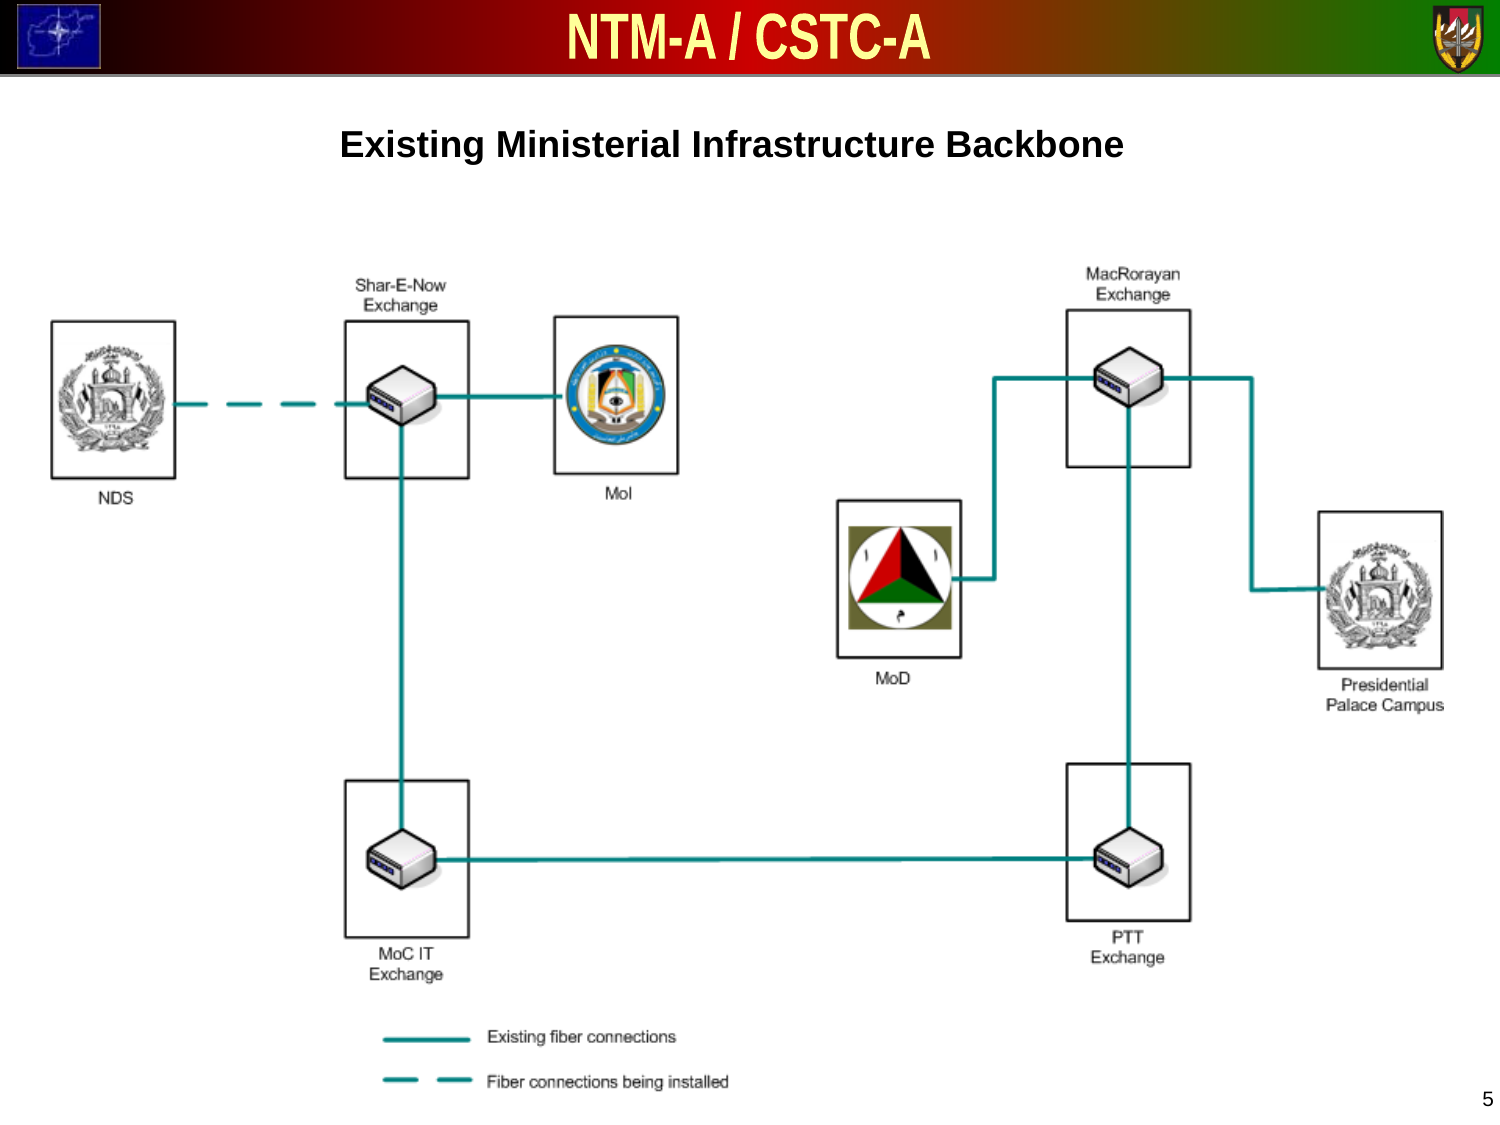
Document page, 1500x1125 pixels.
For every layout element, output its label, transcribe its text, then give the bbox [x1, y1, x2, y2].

picture [1432, 5, 1484, 74]
picture [17, 4, 101, 69]
text_box Existing Ministerial Infrastructure Backbone [162, 112, 1313, 173]
picture [49, 262, 1444, 1093]
slide_number 5 [1181, 1073, 1495, 1123]
